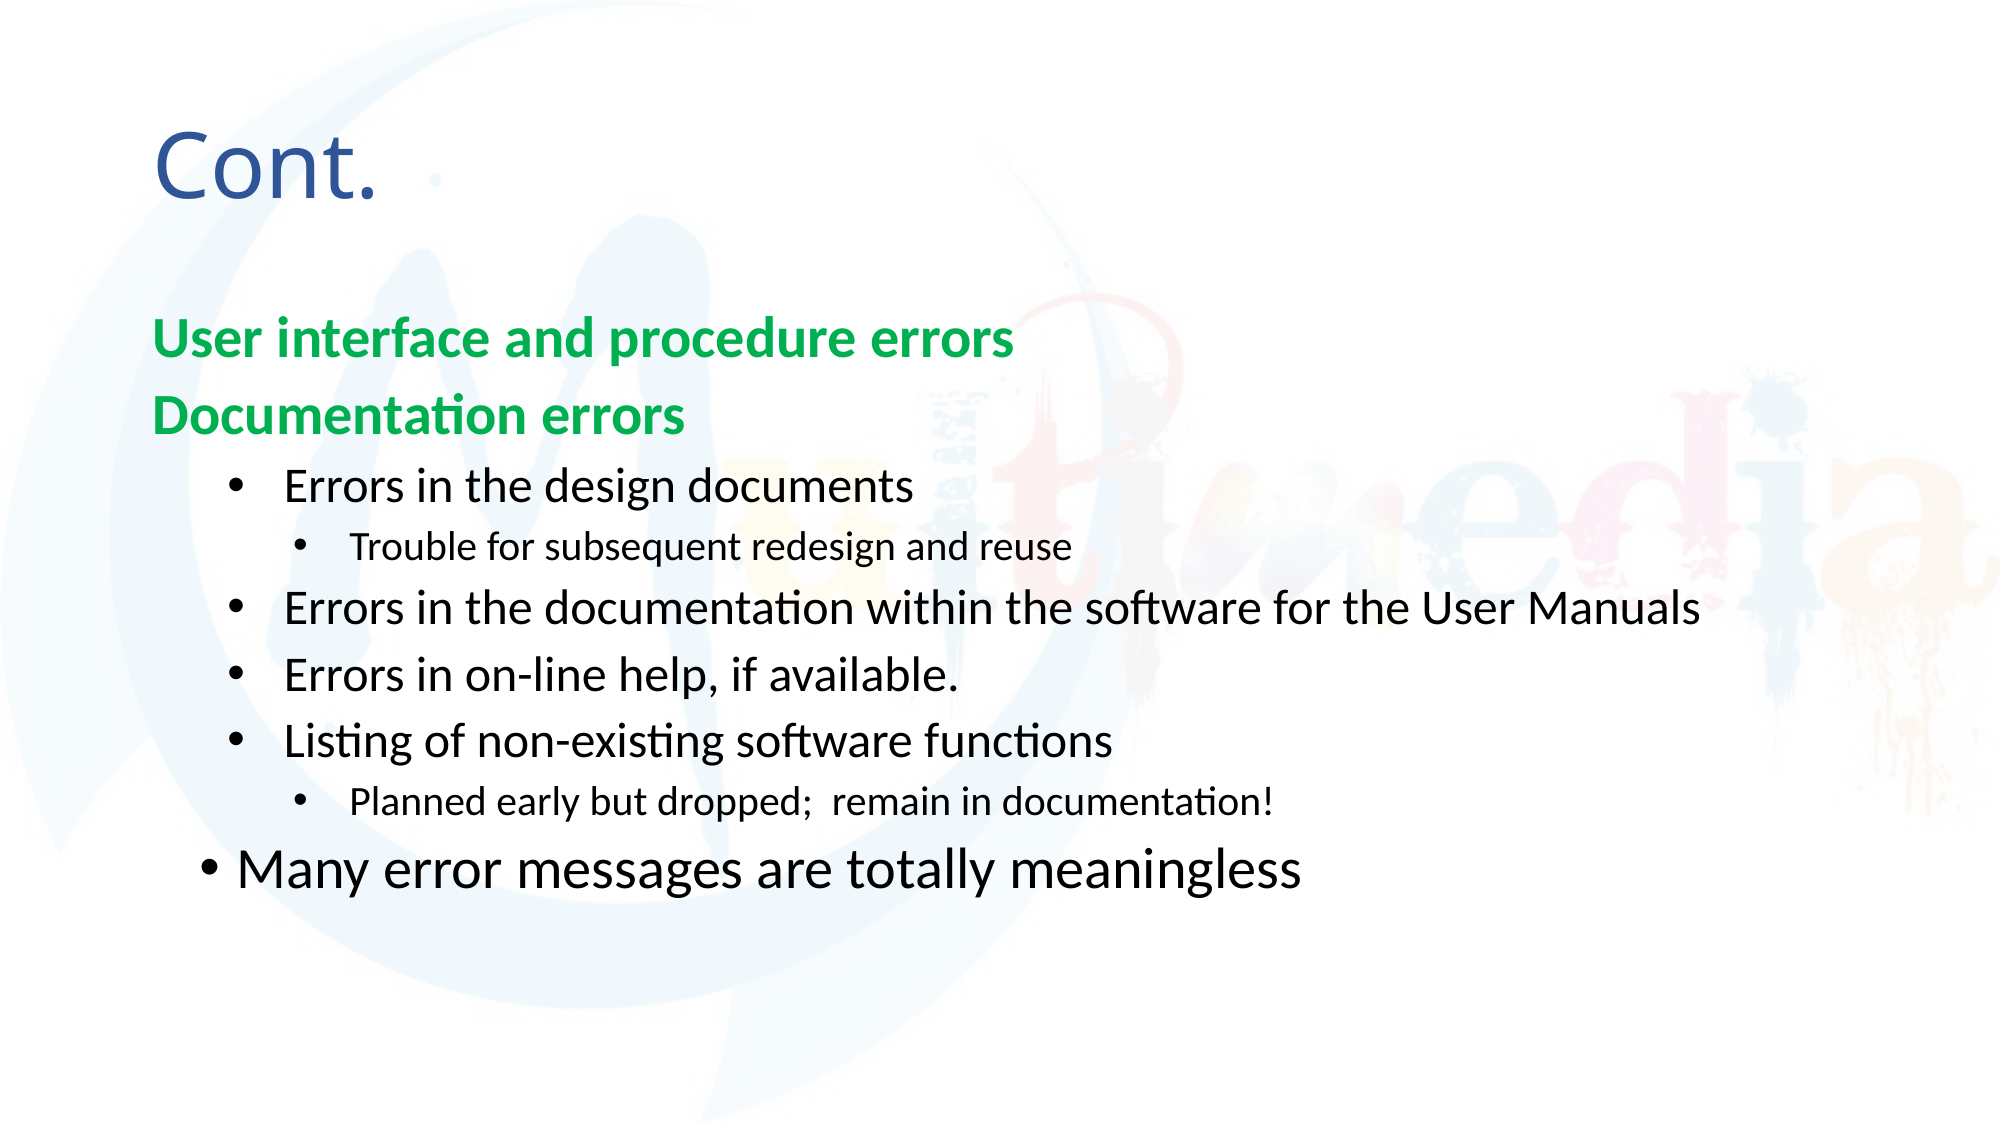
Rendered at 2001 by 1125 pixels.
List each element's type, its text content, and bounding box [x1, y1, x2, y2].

title Cont. [137, 59, 1863, 278]
list User interface and procedure errors Documentation errors Errors in the design documents Trouble for subsequent redesign and reuse Errors in the documentation within the software for the User Manuals Errors in on-line help, if available. Listing of non-existing software functions Planned early but dropped; remain in documentation! Many error messages are totally meaningless [137, 299, 1863, 1014]
